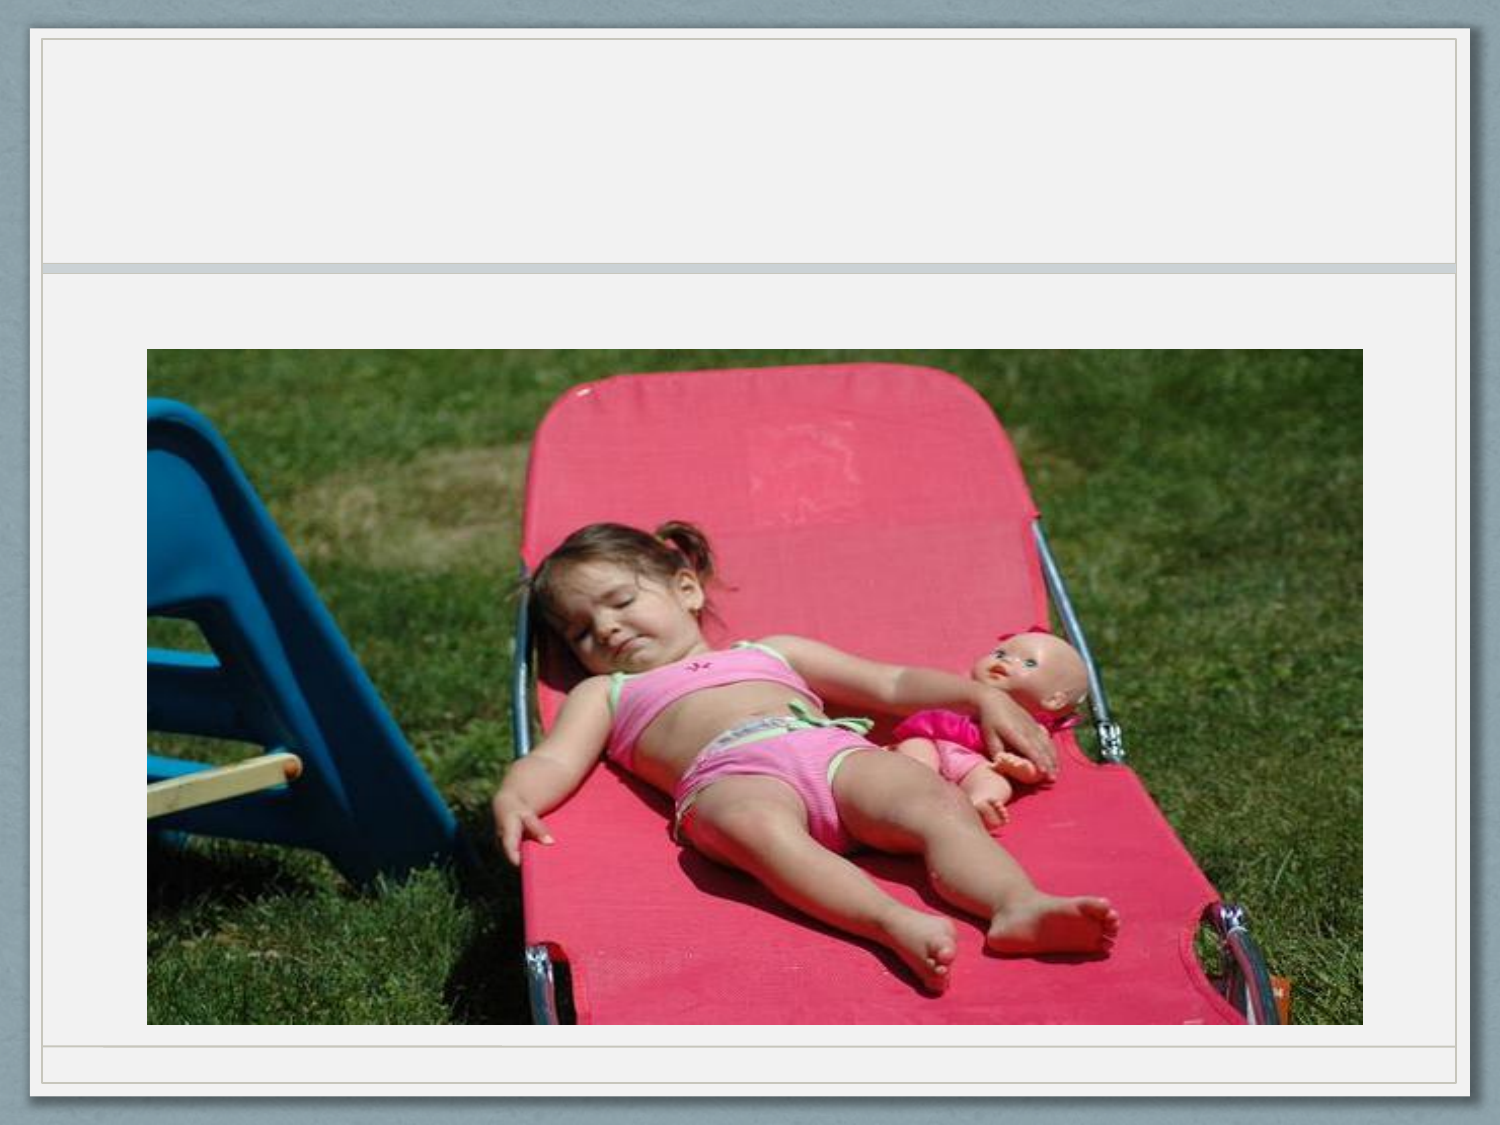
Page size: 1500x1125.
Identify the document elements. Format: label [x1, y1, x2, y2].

picture [147, 349, 1363, 1026]
